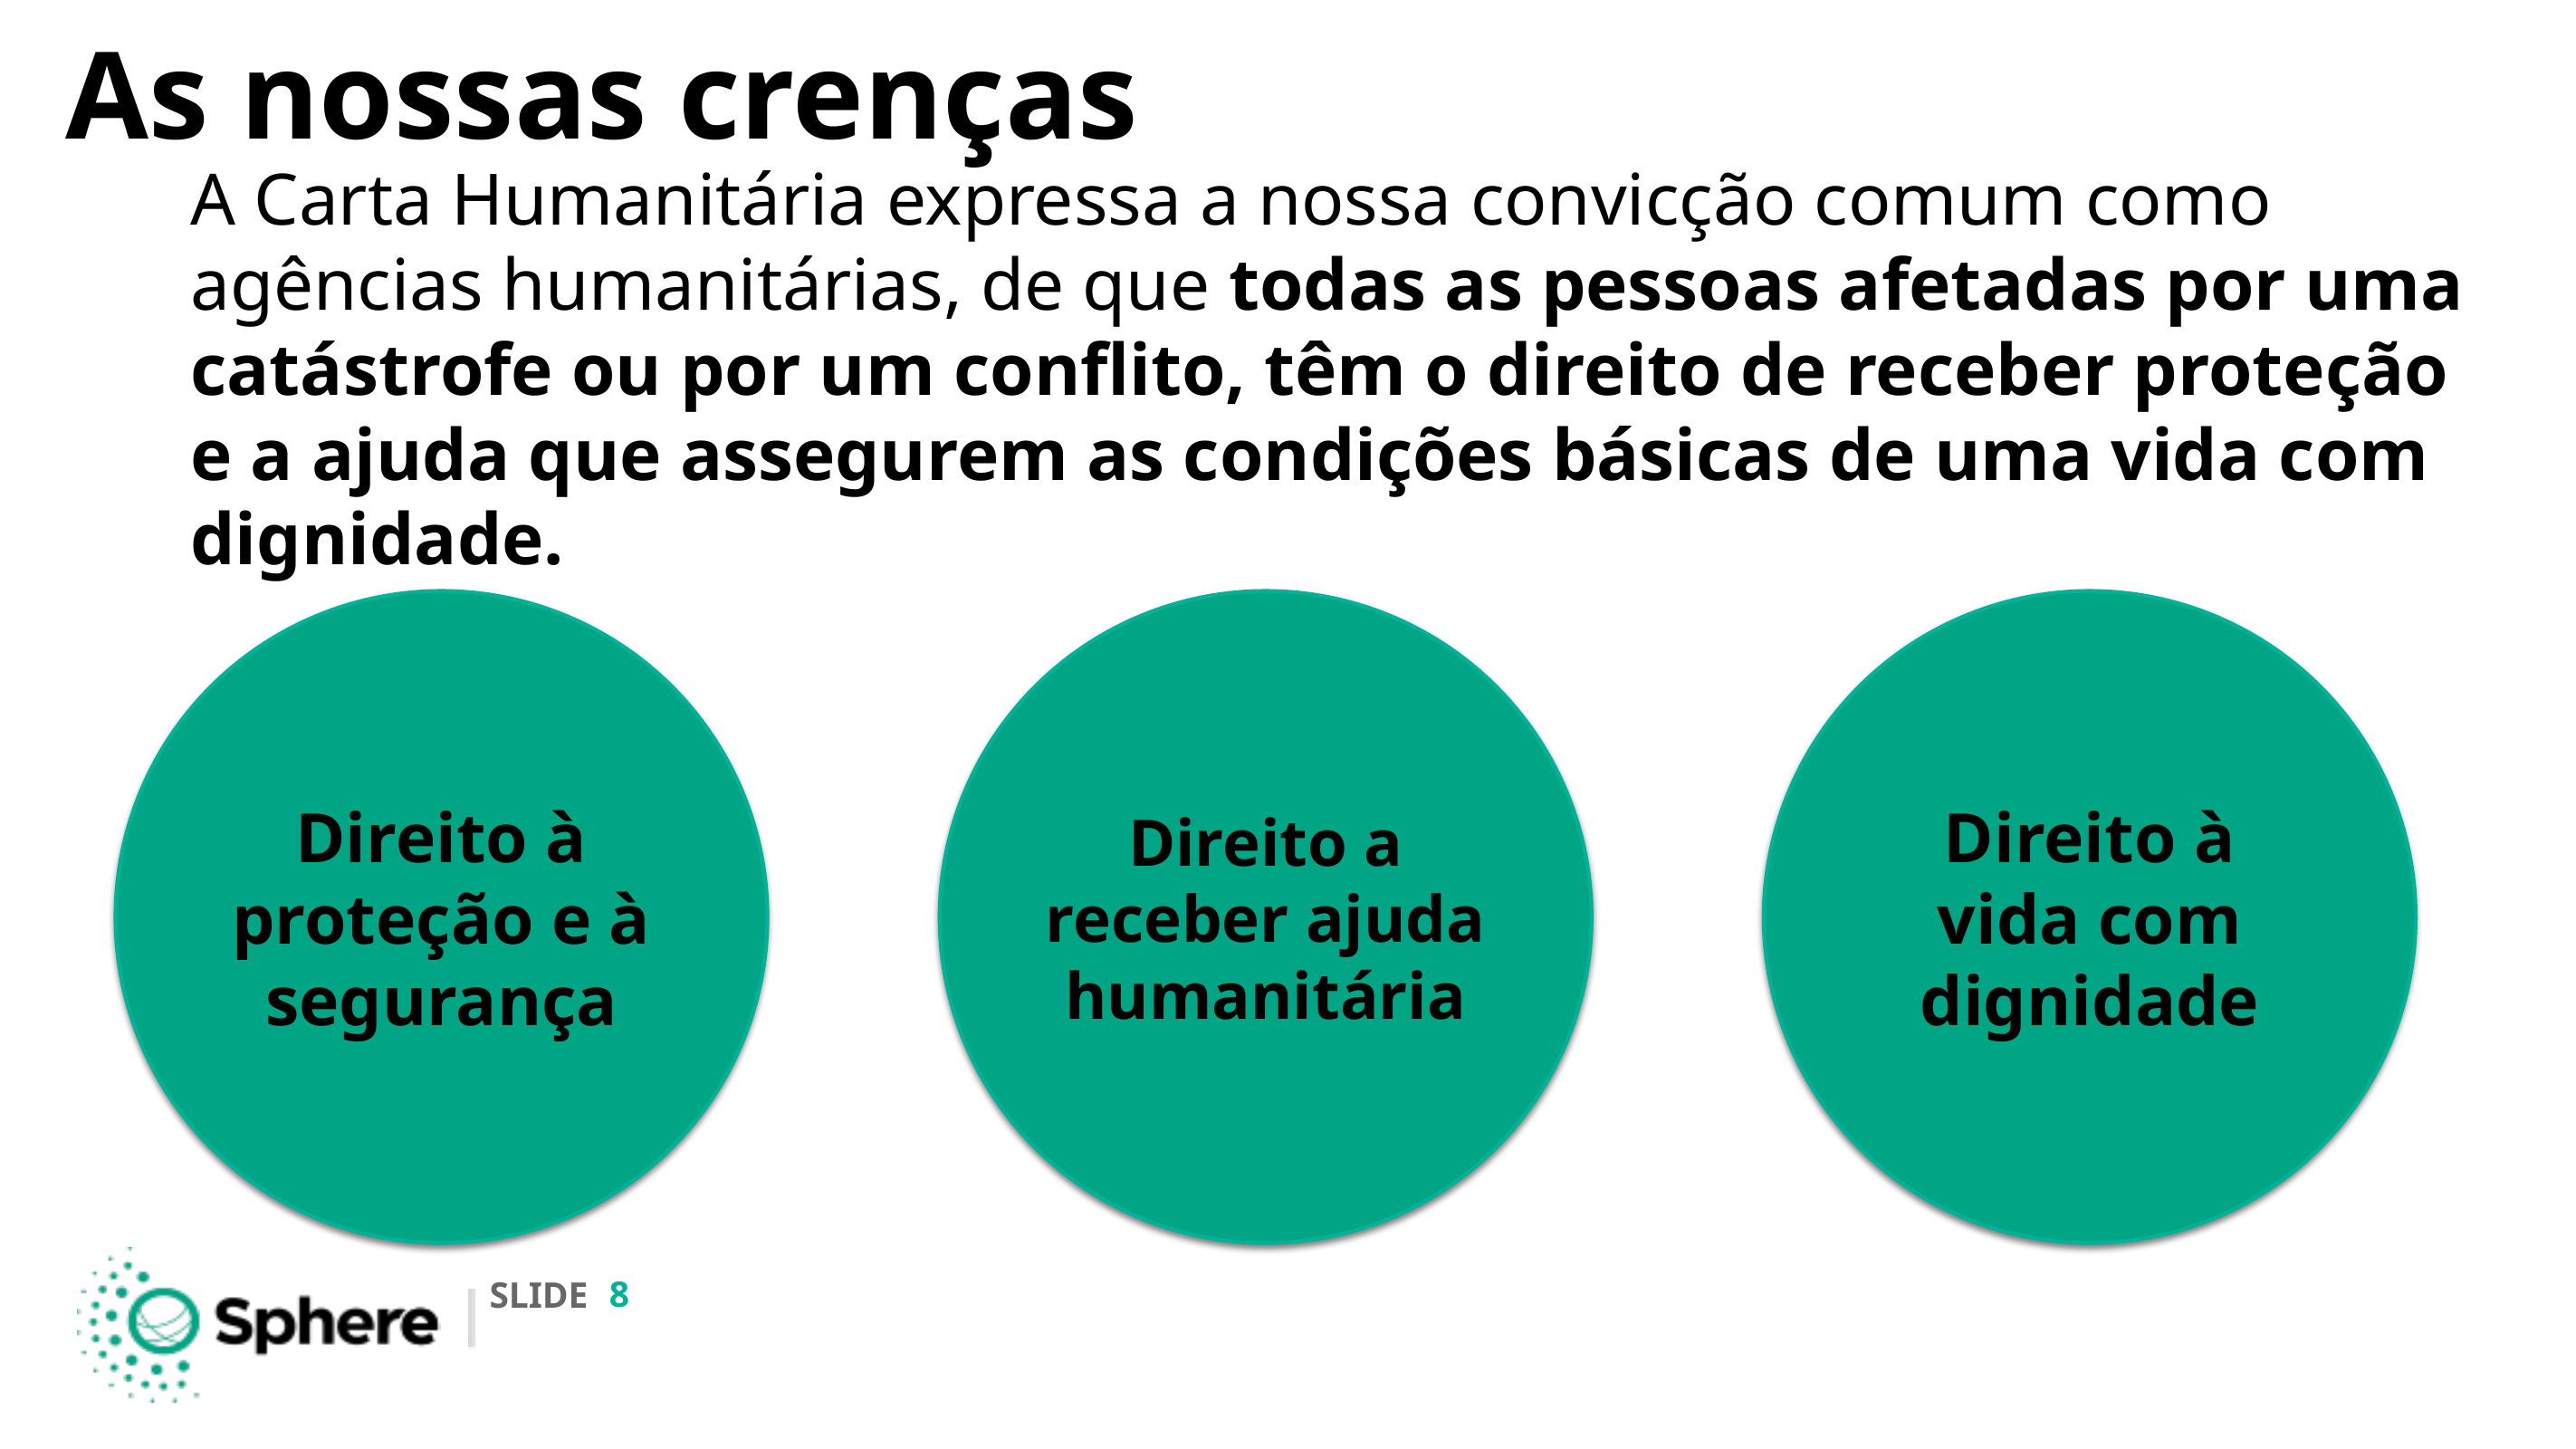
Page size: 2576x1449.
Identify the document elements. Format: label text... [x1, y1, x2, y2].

slide_number ‹#› [601, 1264, 661, 1323]
list A Carta Humanitária expressa a nossa convicção comum como agências humanitárias, de que todas as pessoas afetadas por uma catástrofe ou por um conflito, têm o direito de receber proteção e a ajuda que assegurem as condições básicas de uma vida com dignidade. [183, 146, 2497, 591]
text_box Direito à proteção e à segurança [115, 590, 768, 1243]
text_box Direito a receber ajuda humanitária [939, 590, 1592, 1243]
picture [468, 1289, 479, 1349]
text_box Direito à vida com dignidade [1763, 590, 2416, 1243]
picture [77, 1247, 441, 1406]
title As nossas crenças [58, 10, 2131, 178]
